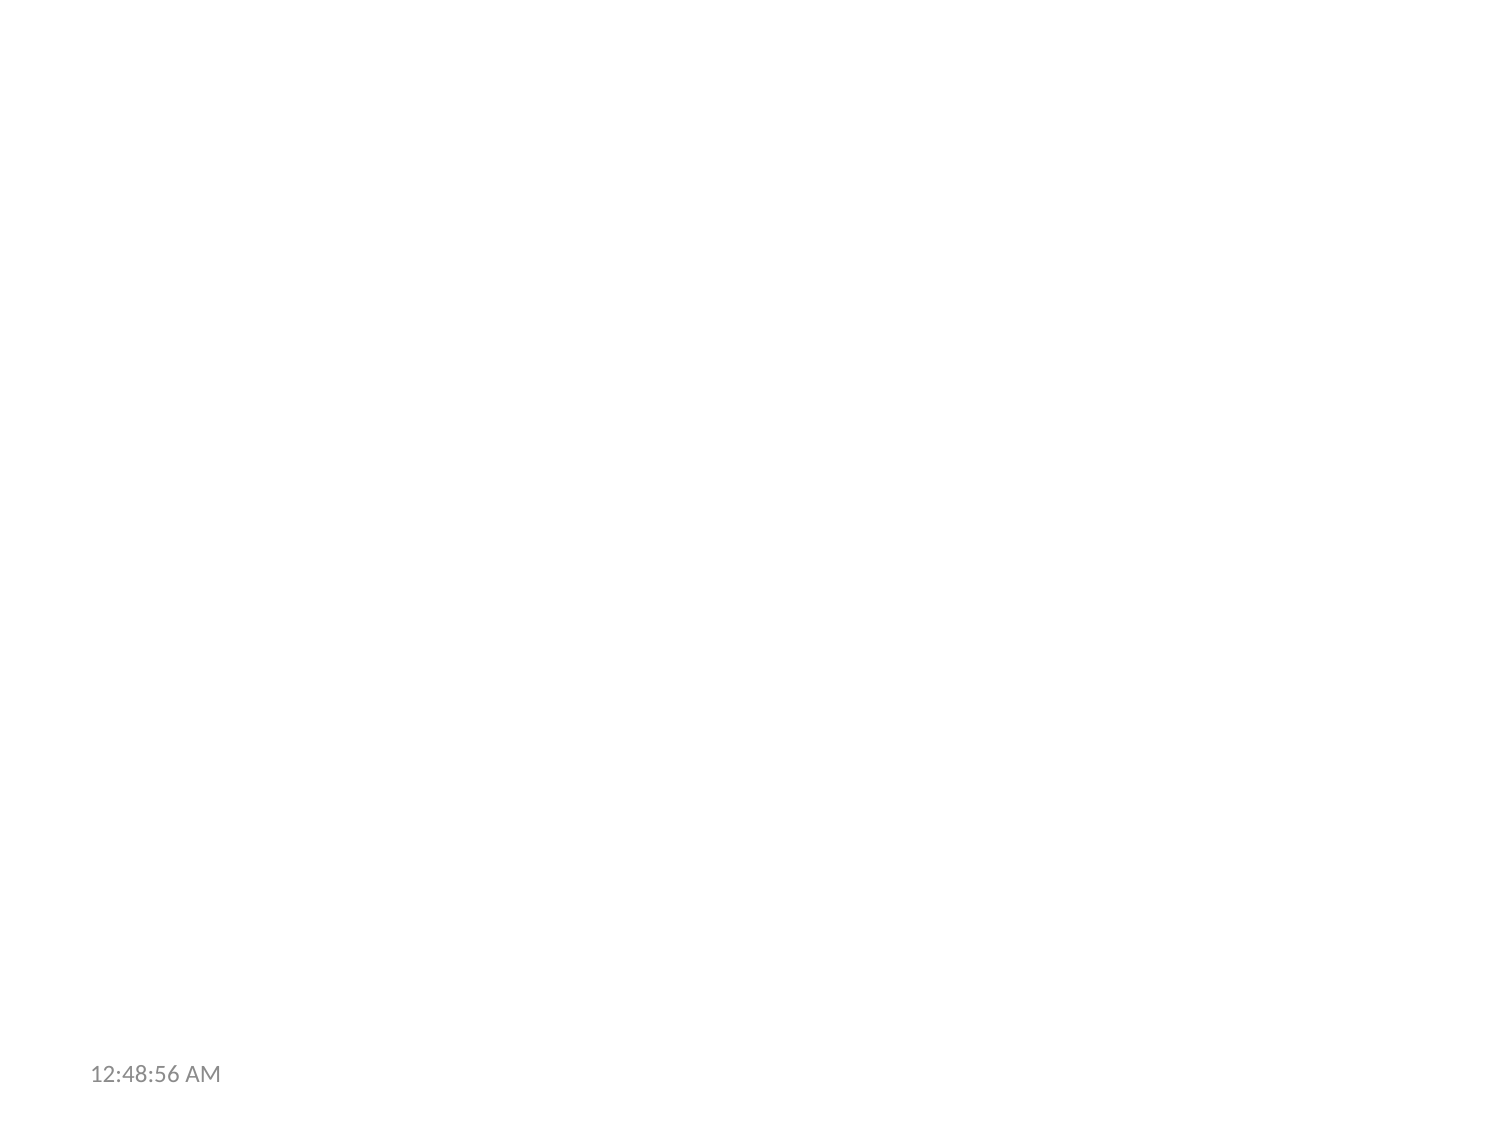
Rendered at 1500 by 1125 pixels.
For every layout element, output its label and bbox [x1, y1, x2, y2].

slide_number [75, 1042, 425, 1103]
